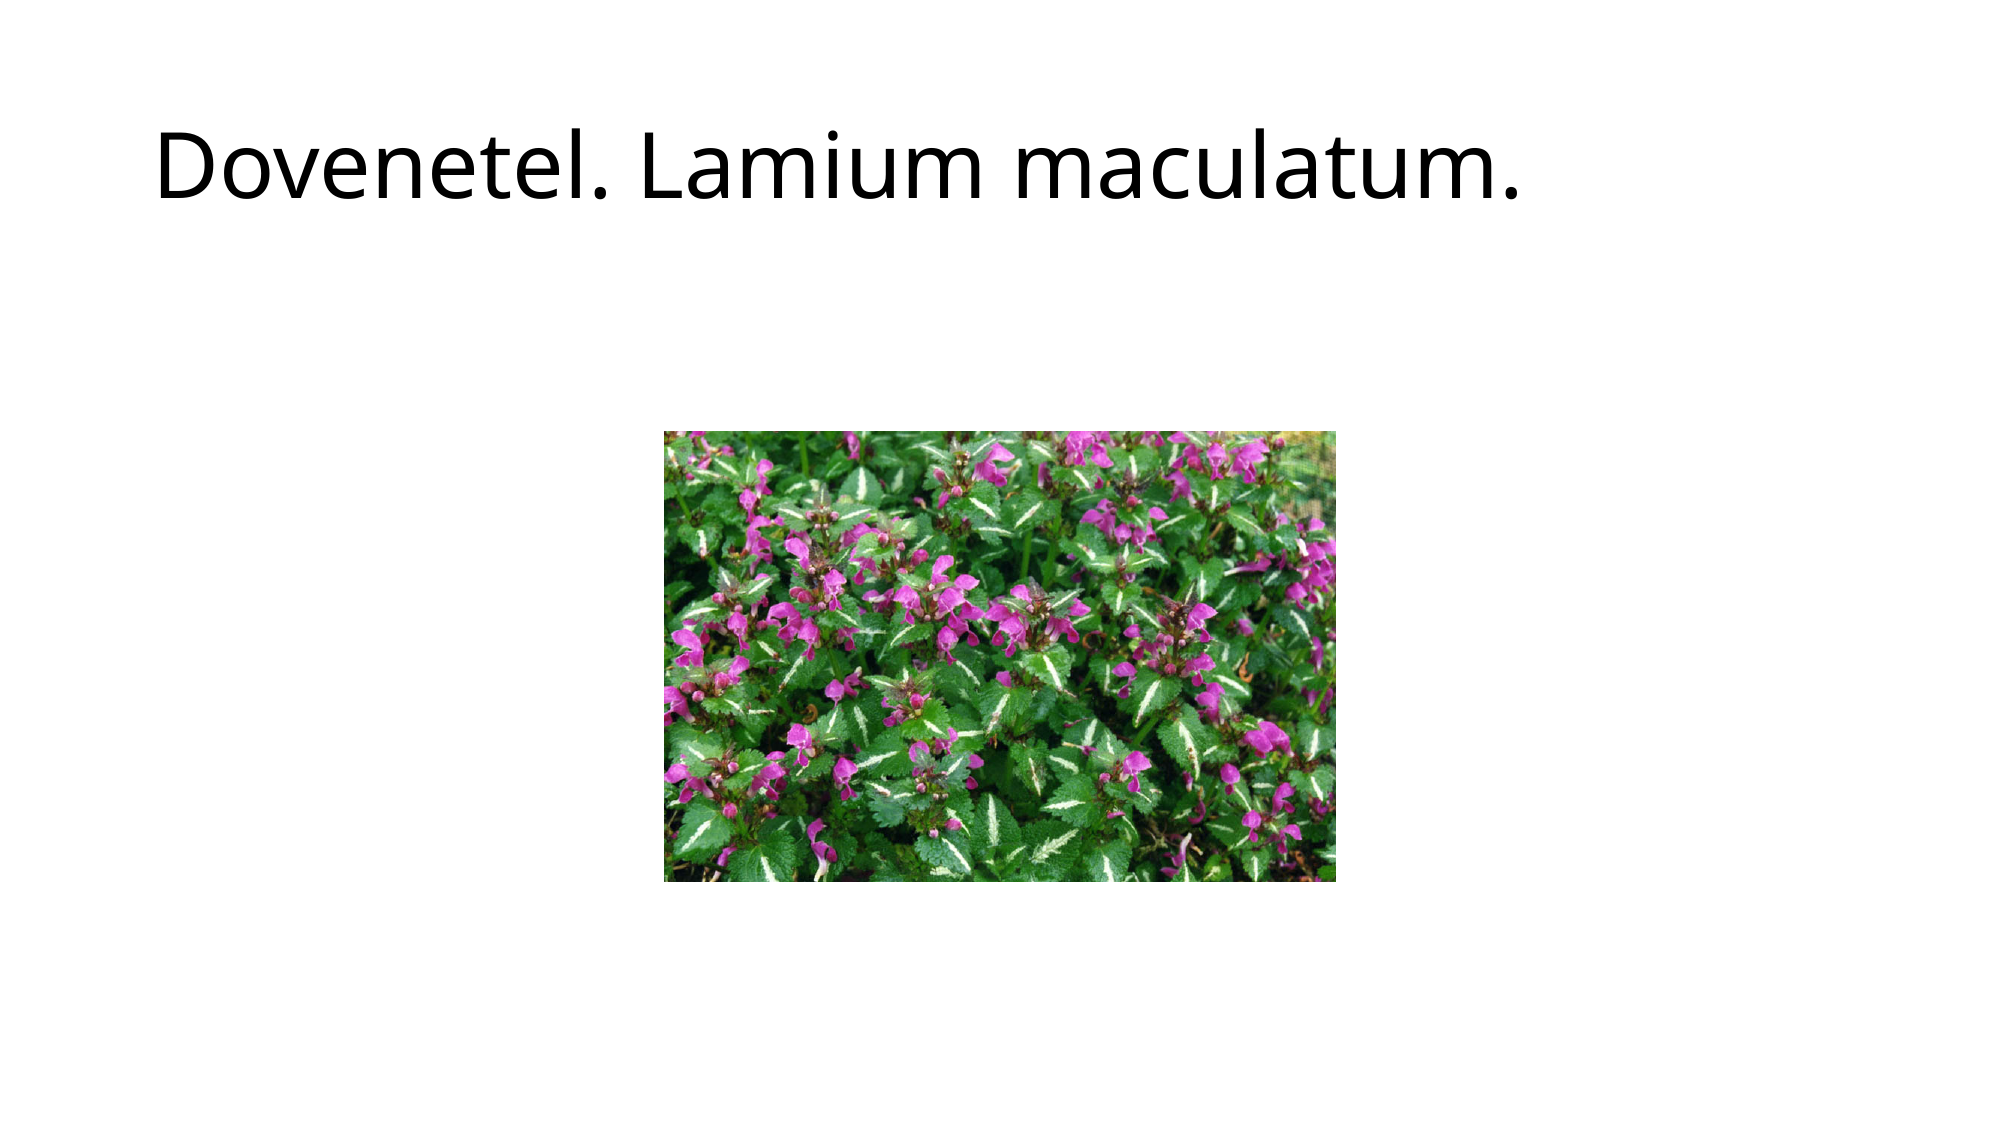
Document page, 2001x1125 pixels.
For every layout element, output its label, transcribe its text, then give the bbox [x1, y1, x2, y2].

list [664, 431, 1336, 882]
title Dovenetel. Lamium maculatum. [137, 59, 1863, 278]
